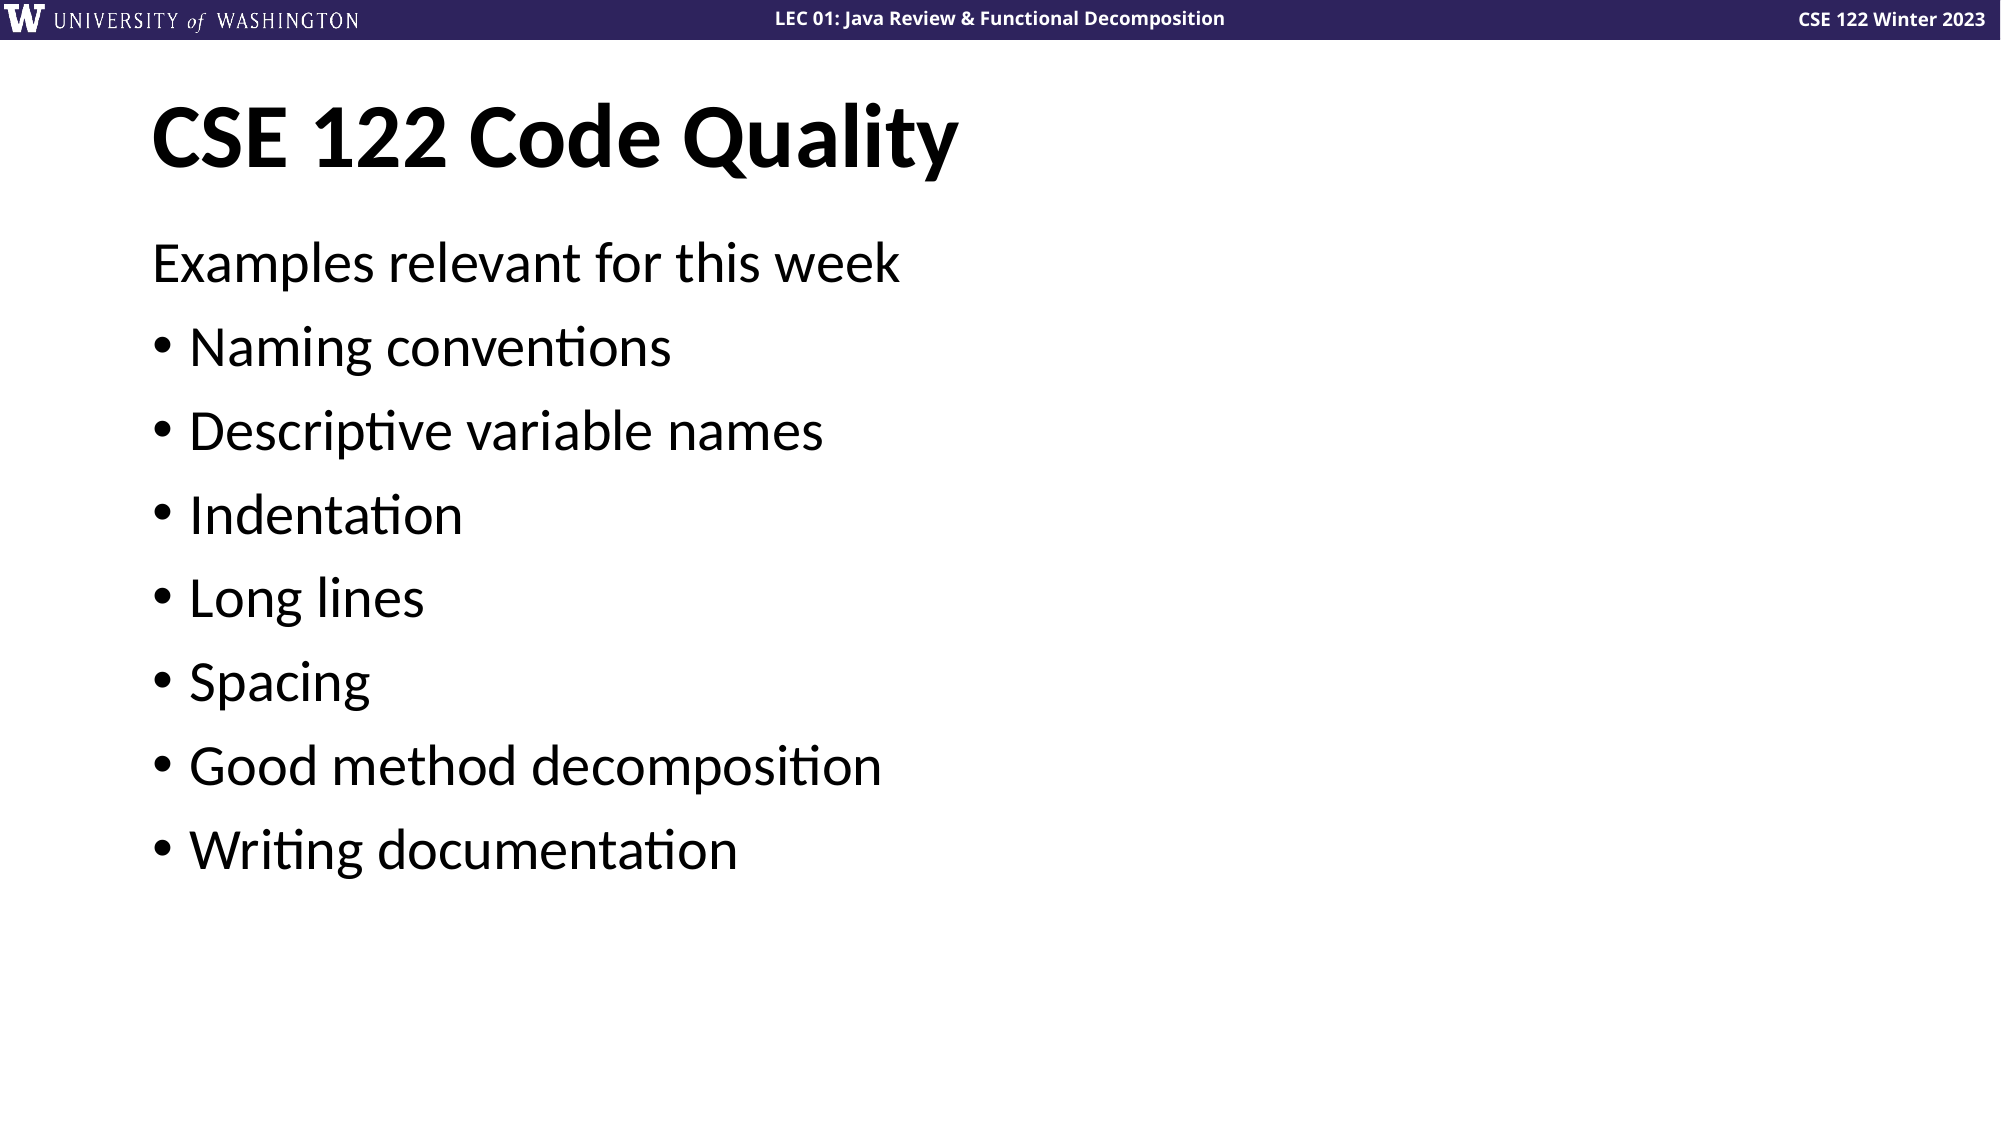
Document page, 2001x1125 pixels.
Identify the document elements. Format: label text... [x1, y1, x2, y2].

title CSE 122 Code Quality [137, 74, 1863, 200]
list Examples relevant for this week Naming conventions Descriptive variable names Indentation Long lines Spacing Good method decomposition Writing documentation [137, 224, 1863, 1014]
picture [4, 4, 358, 33]
